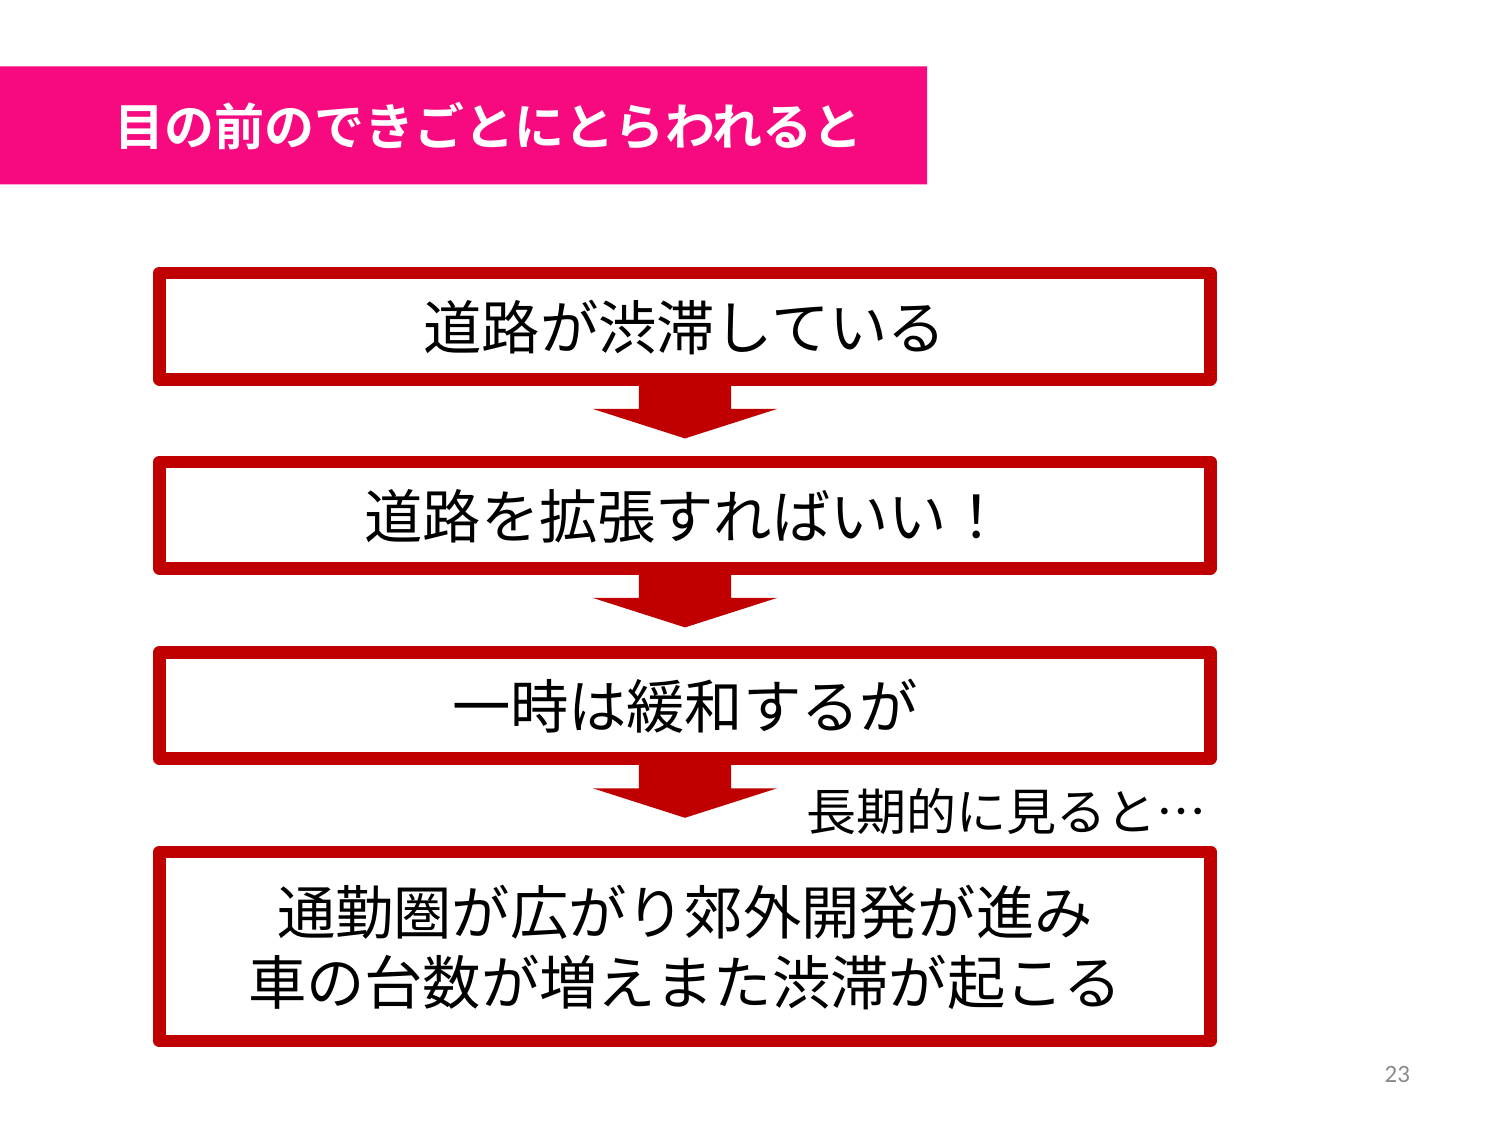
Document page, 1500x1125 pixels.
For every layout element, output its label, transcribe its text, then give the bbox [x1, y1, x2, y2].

text_box 通勤圏が広がり郊外開発が進み 車の台数が増えまた渋滞が起こる [157, 850, 1213, 1043]
text_box 一時は緩和するが [157, 650, 1213, 761]
text_box 目の前のできごとにとらわれると [0, 64, 8, 186]
text_box 長期的に見ると… [791, 772, 1222, 848]
text_box [590, 756, 780, 820]
text_box 道路が渋滞している [157, 271, 1213, 381]
text_box [590, 377, 780, 441]
text_box [590, 566, 780, 630]
text_box 道路を拡張すればいい！ [157, 460, 1213, 570]
slide_number 23 [1074, 1042, 1425, 1103]
text_box [8, 0, 367, 187]
text_box 目の前のできごとにとらわれると [367, 64, 929, 186]
